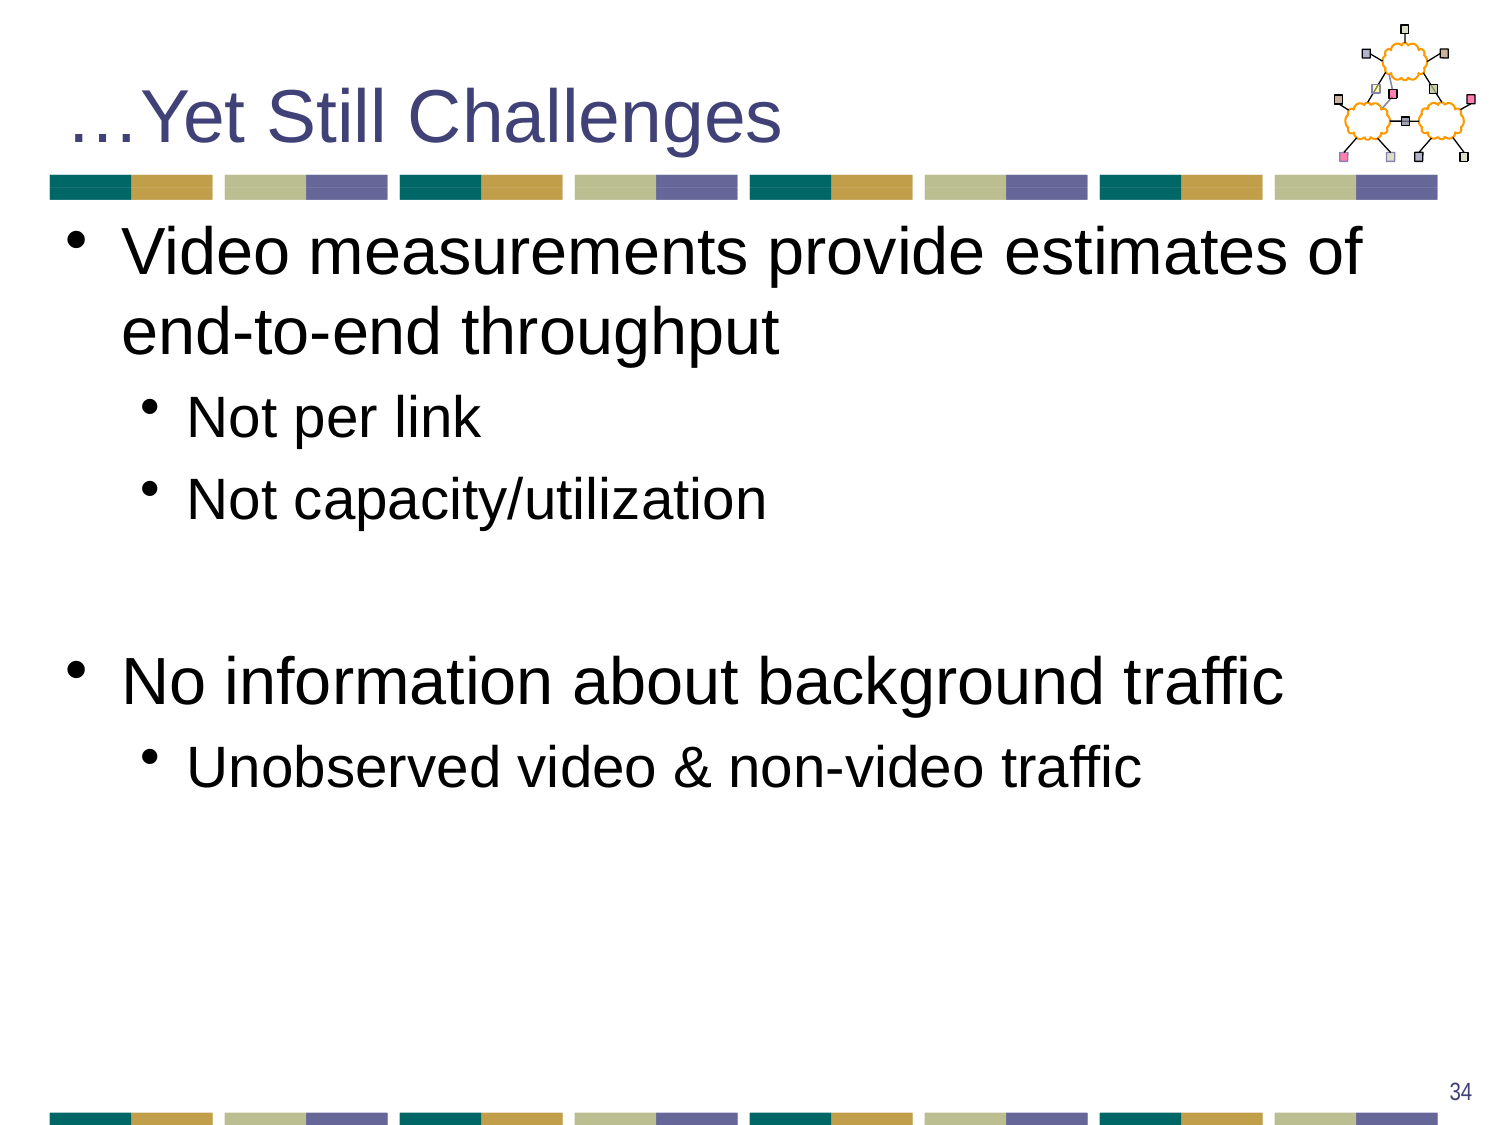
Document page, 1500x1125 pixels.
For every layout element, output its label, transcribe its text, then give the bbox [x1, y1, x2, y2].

list Video measurements provide estimates of end-to-end throughput Not per link Not capacity/utilization No information about background traffic Unobserved video & non-video traffic [50, 200, 1438, 1000]
slide_number 34 [1174, 1037, 1488, 1113]
title …Yet Still Challenges [50, 62, 1438, 163]
